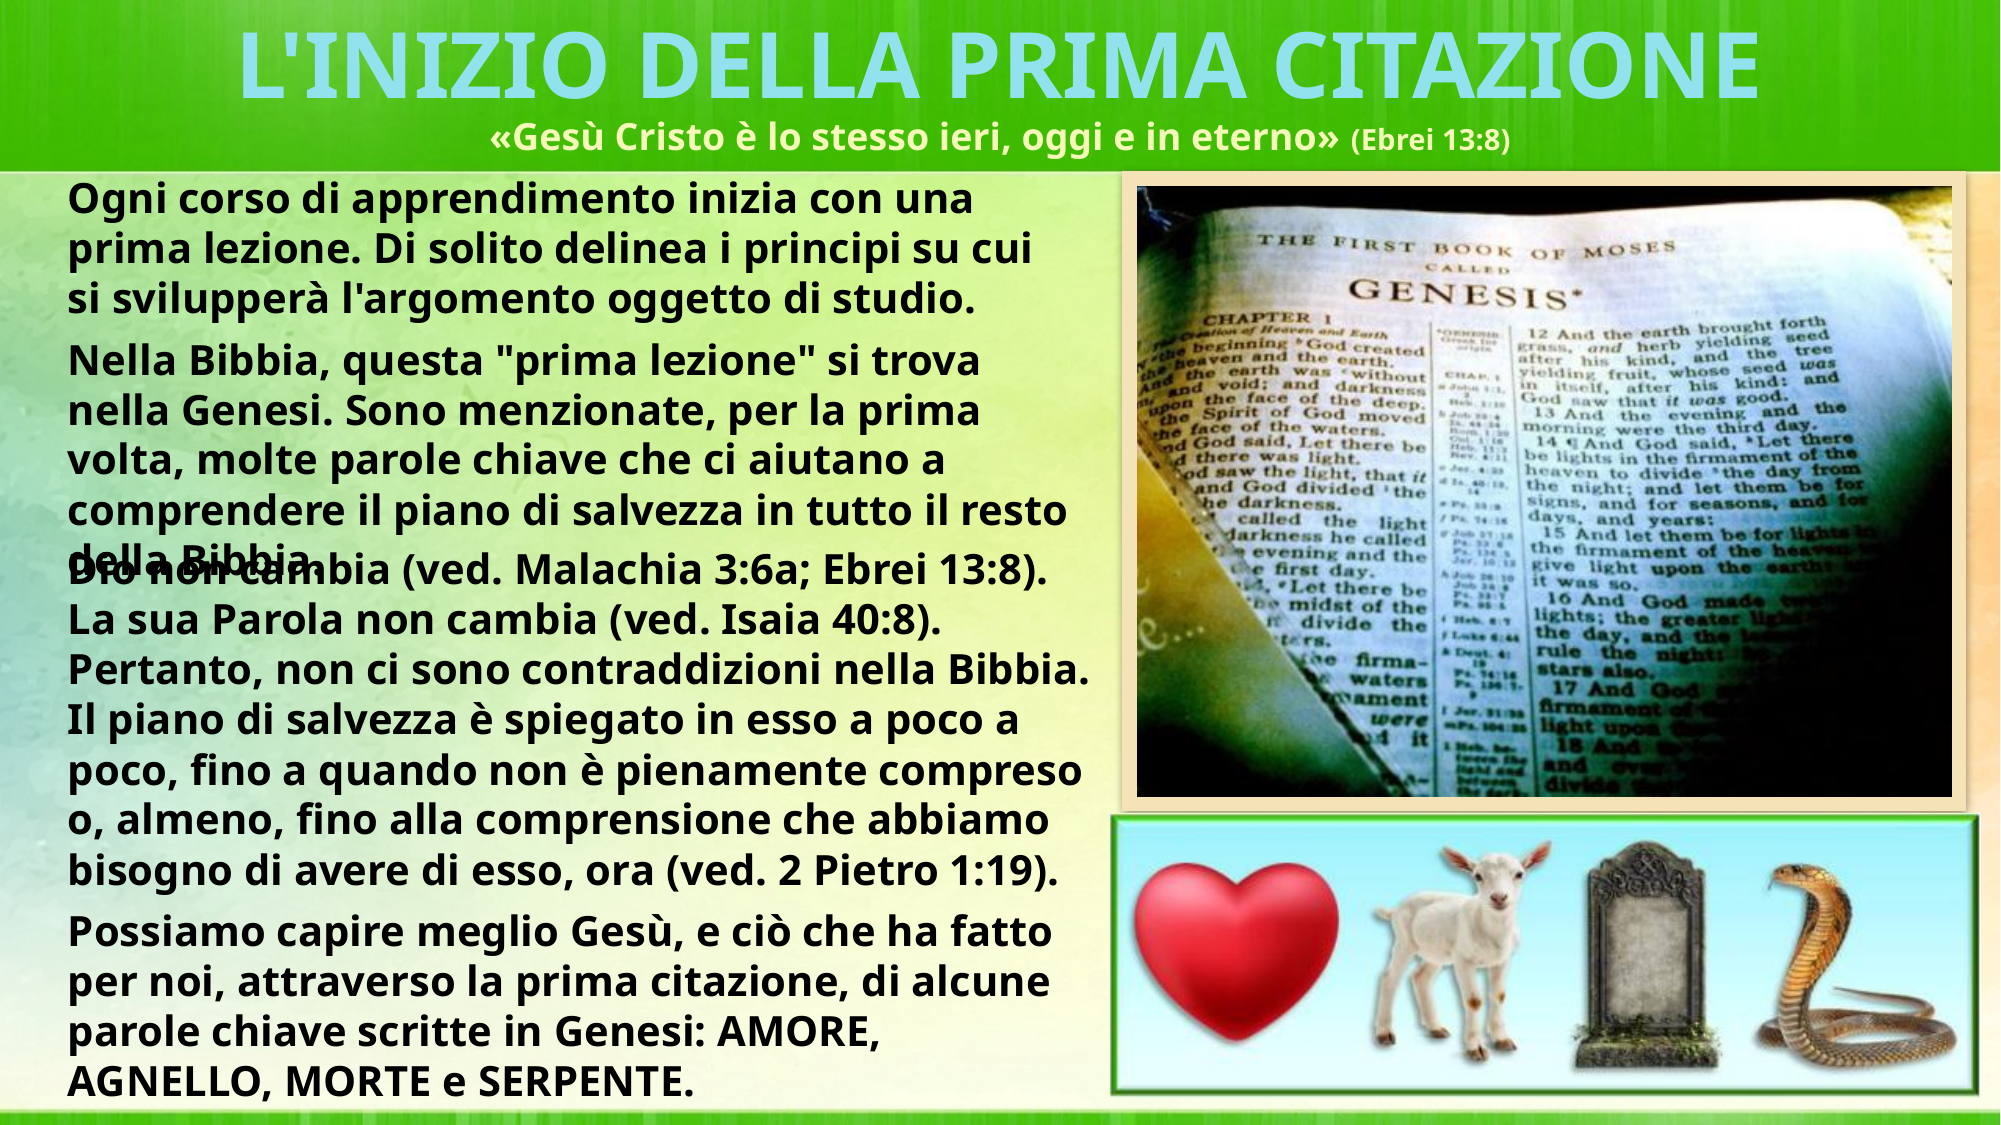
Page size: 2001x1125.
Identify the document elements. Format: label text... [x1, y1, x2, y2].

picture [0, 0, 2001, 1125]
text_box L'INIZIO DELLA PRIMA CITAZIONE [0, 0, 2000, 125]
text_box Nella Bibbia, questa "prima lezione" si trova nella Genesi. Sono menzionate, per la prima volta, molte parole chiave che ci aiutano a comprendere il piano di salvezza in tutto il resto della Bibbia. [53, 325, 1088, 591]
text_box Ogni corso di apprendimento inizia con una prima lezione. Di solito delinea i principi su cui si svilupperà l'argomento oggetto di studio. [53, 164, 1088, 325]
text_box Dio non cambia (ved. Malachia 3:6a; Ebrei 13:8). La sua Parola non cambia (ved. Isaia 40:8). Pertanto, non ci sono contraddizioni nella Bibbia. Il piano di salvezza è spiegato in esso a poco a poco, fino a quando non è pienamente compreso o, almeno, fino alla comprensione che abbiamo bisogno di avere di esso, ora (ved. 2 Pietro 1:19). [53, 535, 1113, 901]
text_box Possiamo capire meglio Gesù, e ciò che ha fatto per noi, attraverso la prima citazione, di alcune parole chiave scritte in Genesi: AMORE, AGNELLO, MORTE e SERPENTE. [53, 901, 1104, 1113]
text_box «Gesù Cristo è lo stesso ieri, oggi e in eterno» (Ebrei 13:8) [270, 105, 1730, 166]
